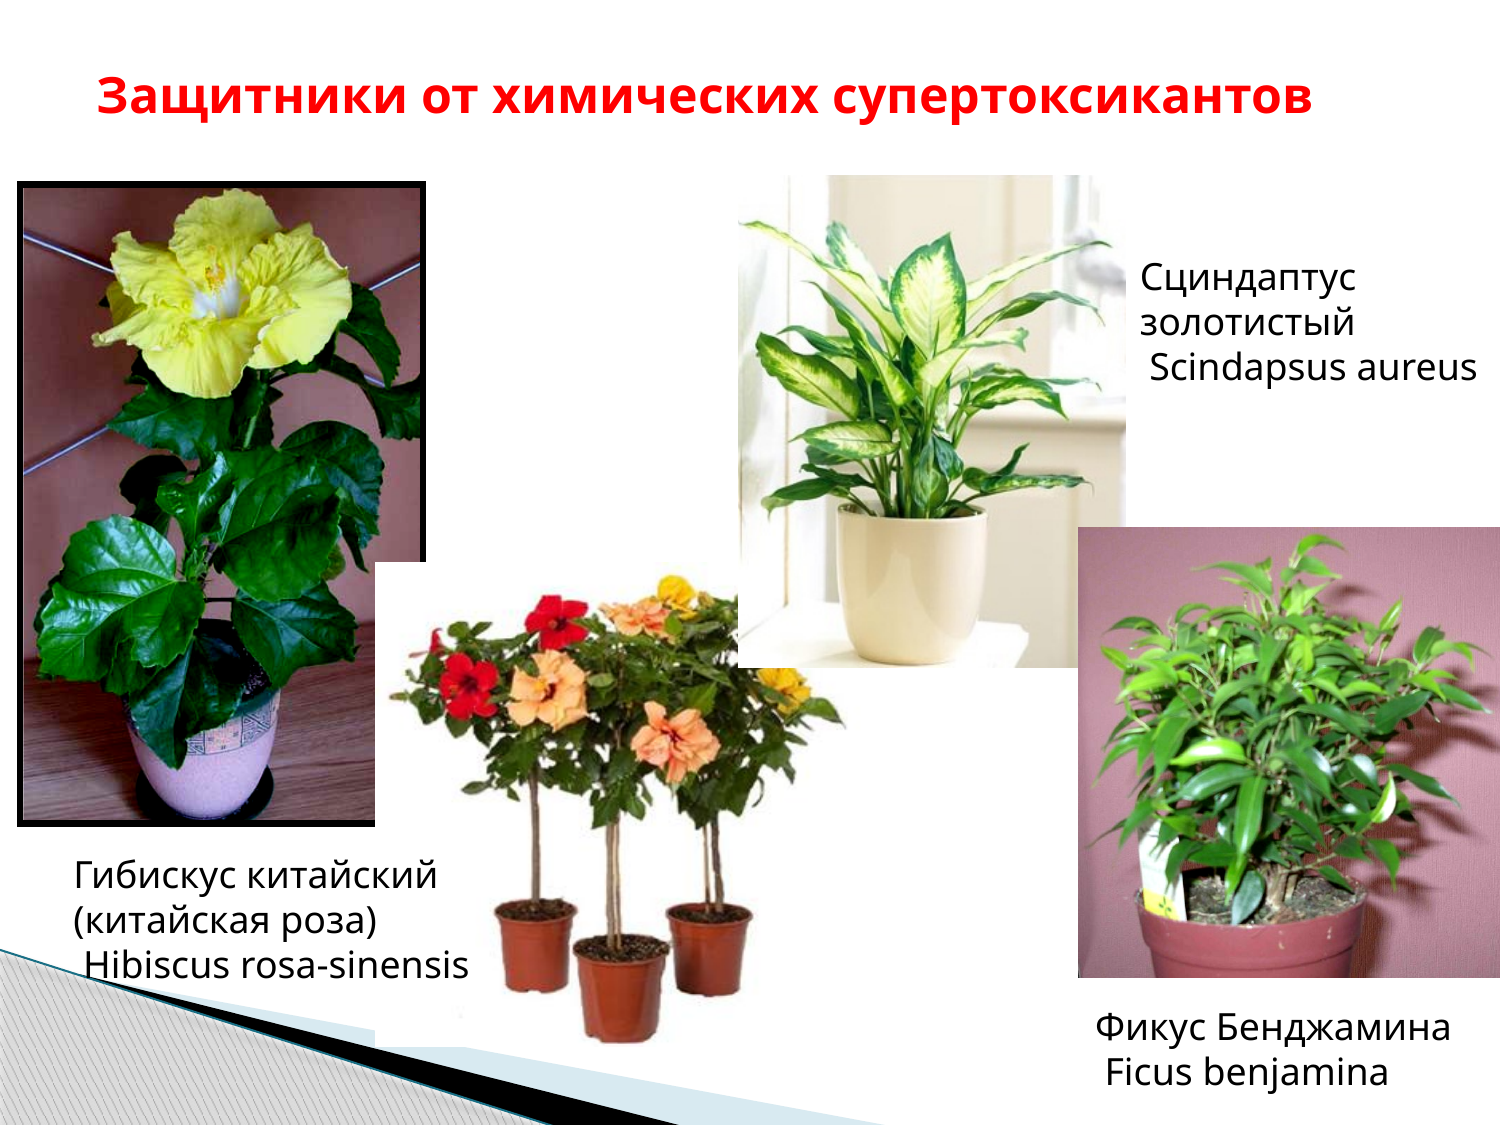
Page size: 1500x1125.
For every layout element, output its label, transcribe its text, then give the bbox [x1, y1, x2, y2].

text_box Сциндаптус золотистый Scindapsus aureus [1132, 246, 1500, 396]
text_box Гибискус китайский (китайская роза) Hibiscus rosa-sinensis [58, 843, 368, 994]
text_box Фикус Бенджамина Ficus benjamina [1080, 996, 1477, 1101]
title Защитники от химических супертоксикантов [82, 0, 1432, 188]
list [23, 187, 421, 821]
picture [374, 175, 1500, 1047]
